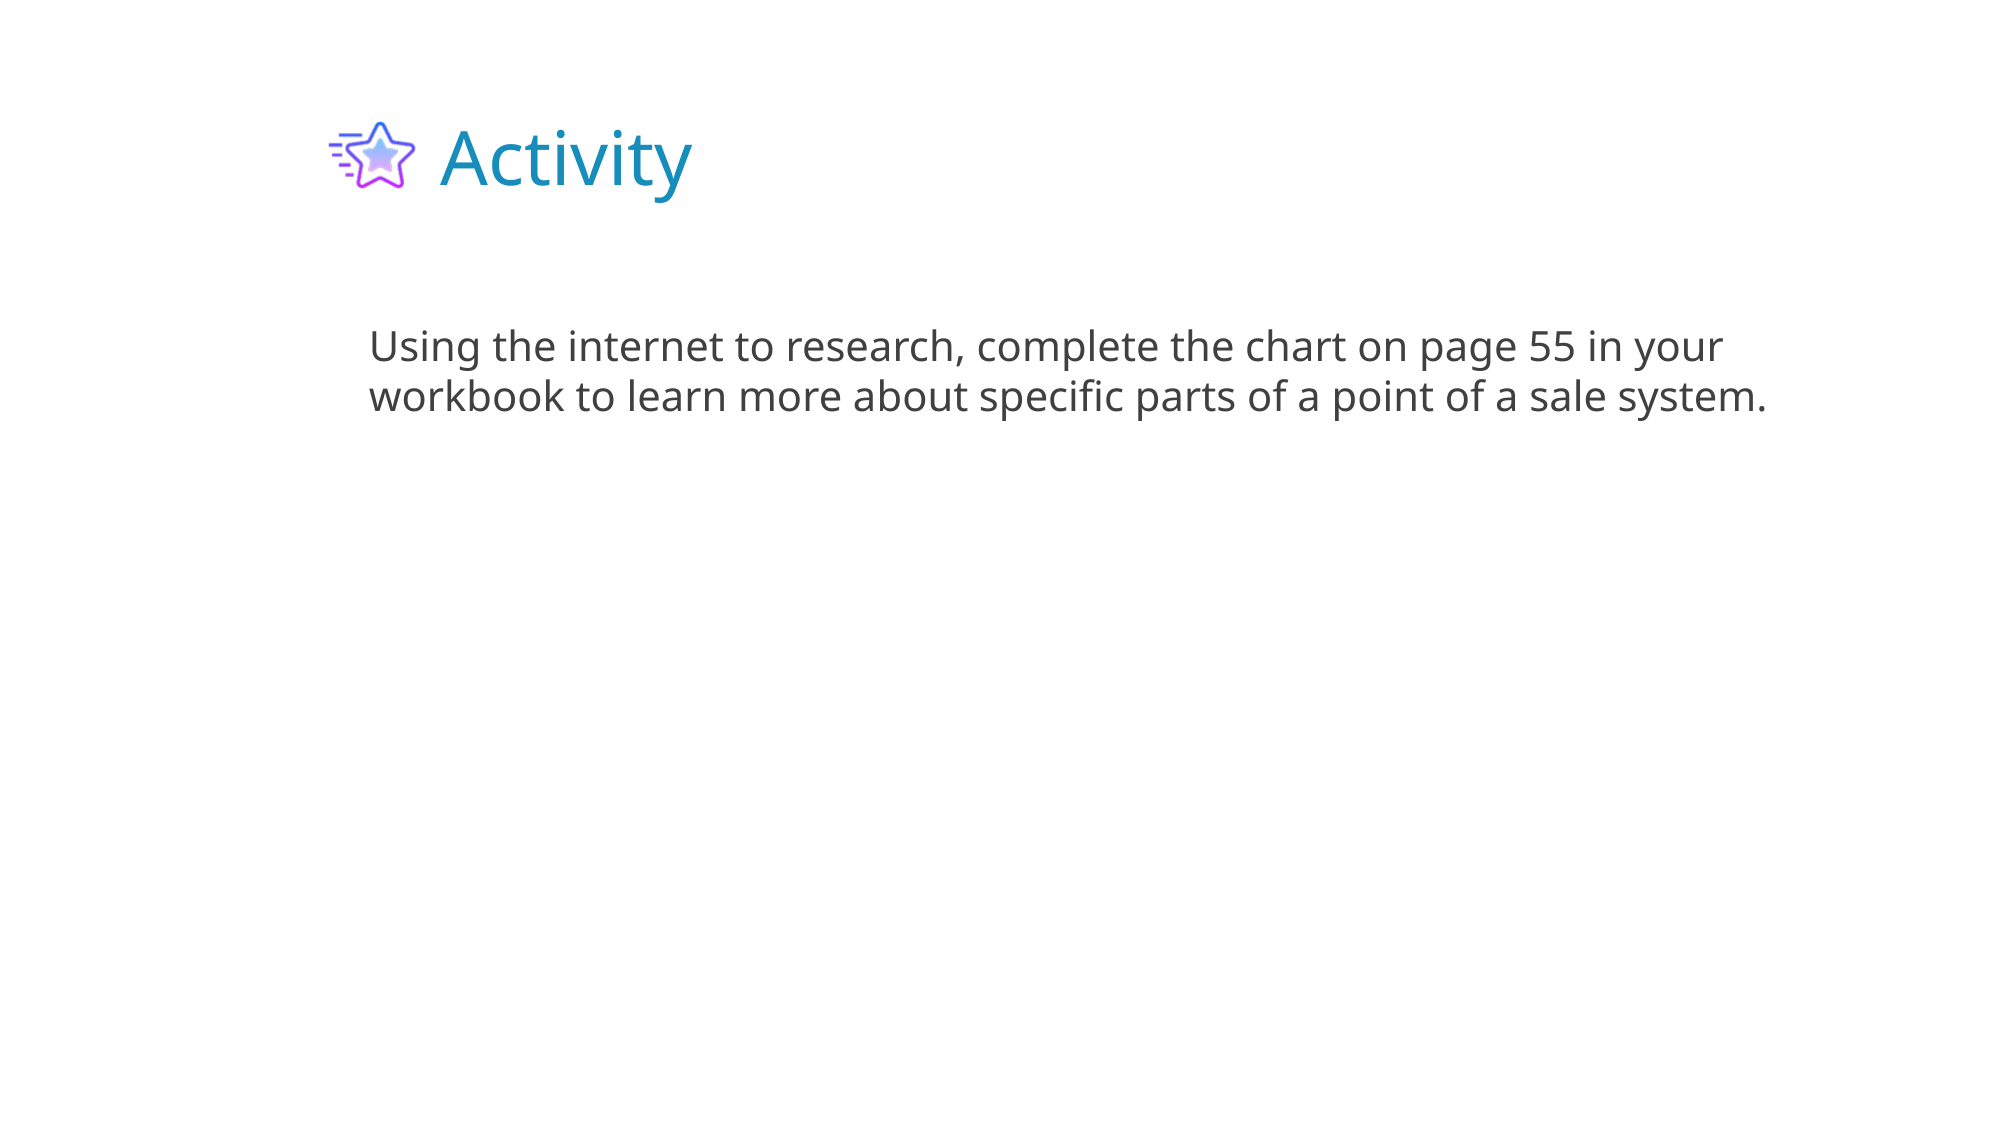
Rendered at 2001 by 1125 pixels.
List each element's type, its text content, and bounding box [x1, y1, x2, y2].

list Using the internet to research, complete the chart on page 55 in your workbook to learn more about specific parts of a point of a sale system. [353, 312, 1817, 1036]
picture [319, 102, 425, 208]
title Activity [425, 102, 1888, 313]
